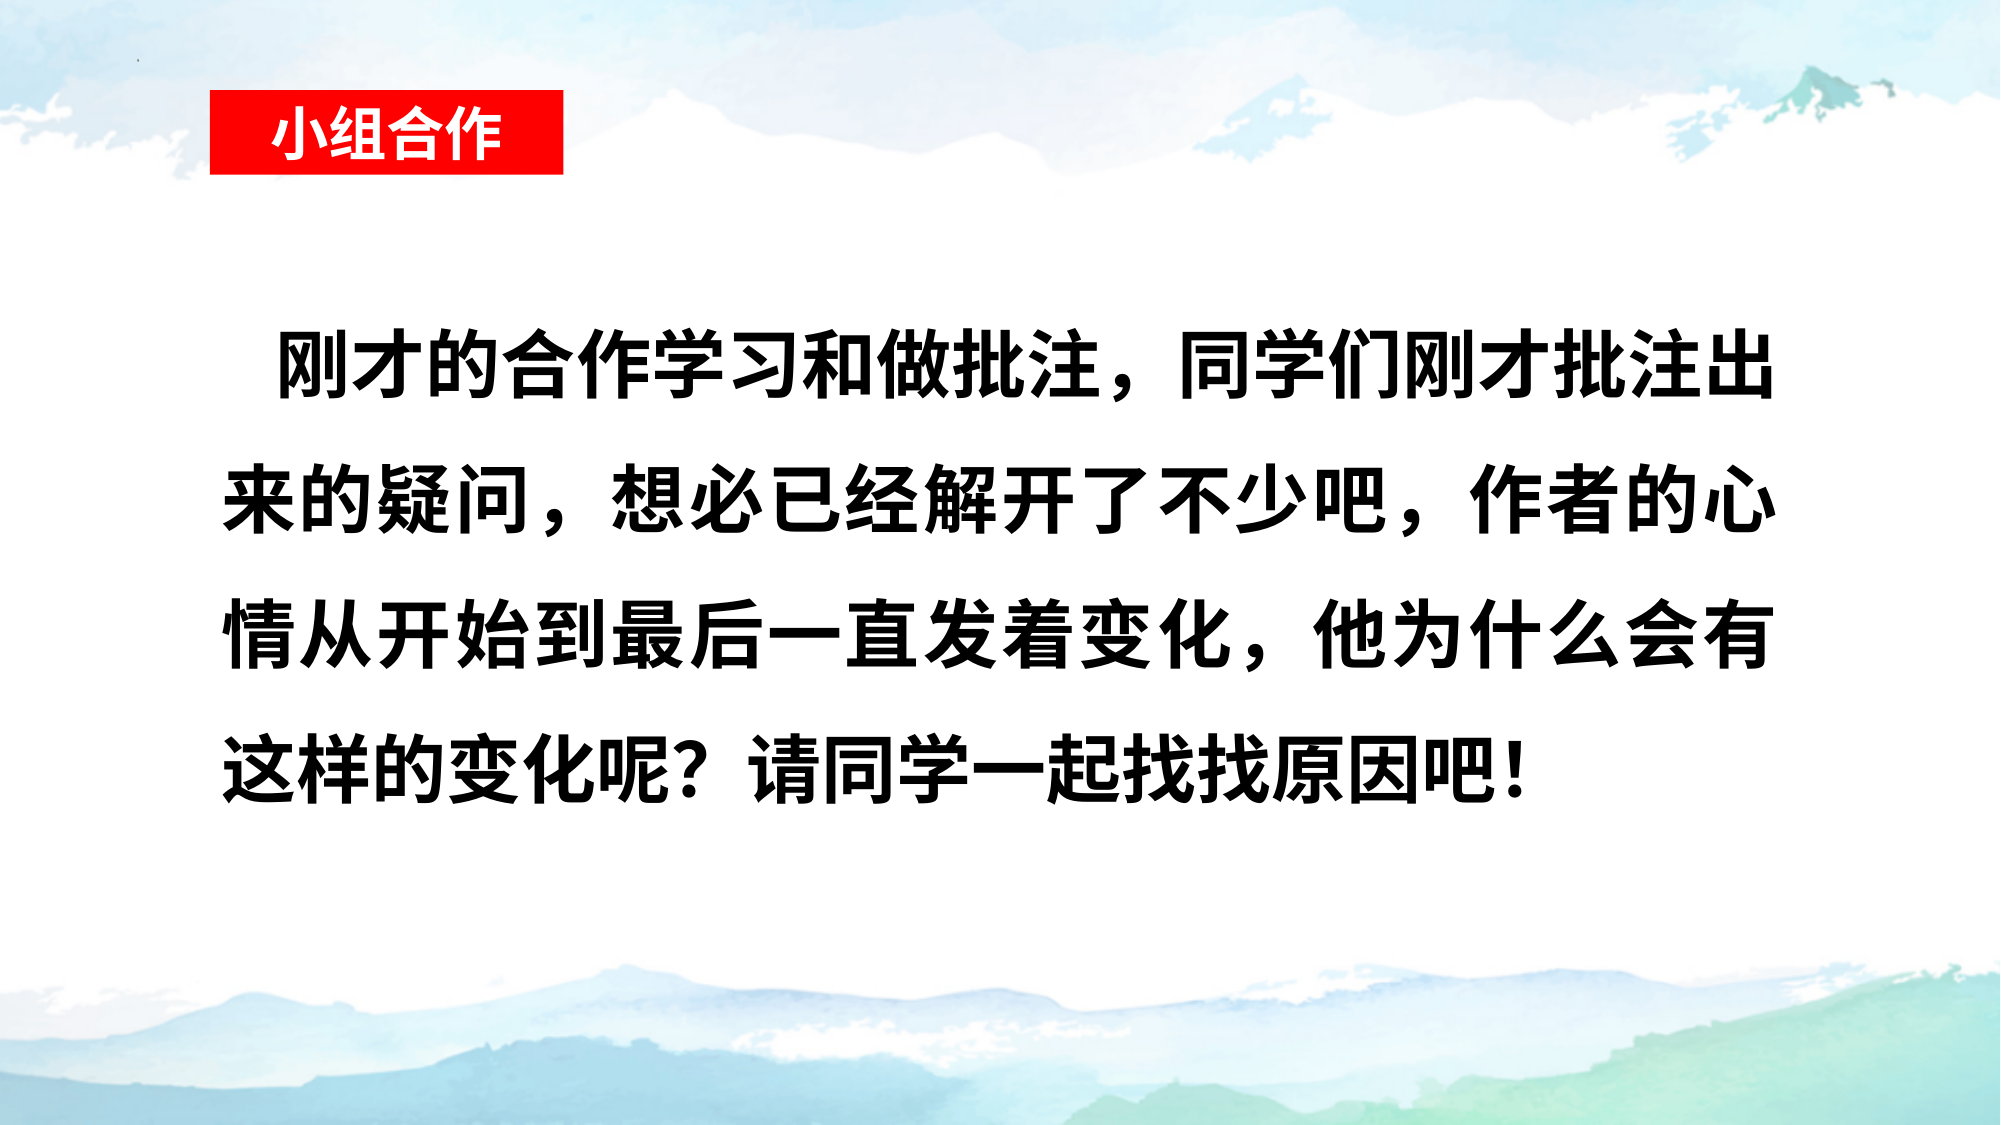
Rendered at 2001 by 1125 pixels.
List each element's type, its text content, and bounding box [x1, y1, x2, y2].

text_box 刚才的合作学习和做批注，同学们刚才批注出来的疑问，想必已经解开了不少吧，作者的心情从开始到最后一直发着变化，他为什么会有这样的变化呢？请同学一起找找原因吧！ [209, 267, 1791, 819]
picture [0, 0, 2001, 1125]
text_box 小组合作 [209, 90, 564, 175]
